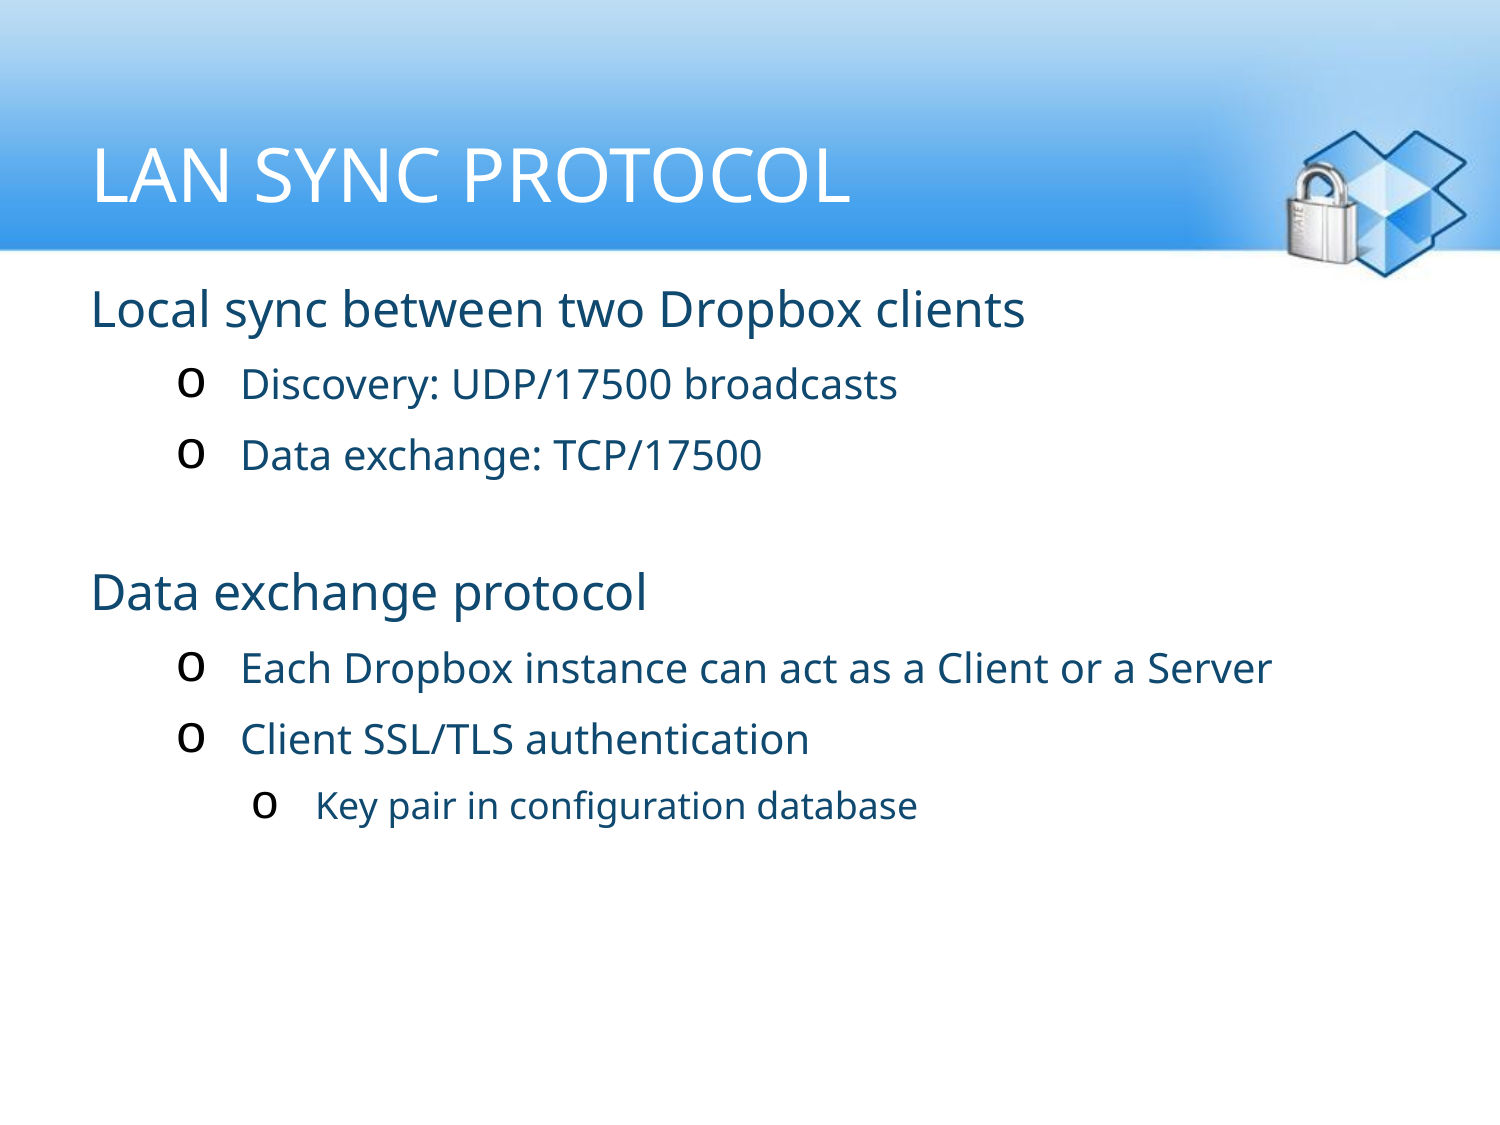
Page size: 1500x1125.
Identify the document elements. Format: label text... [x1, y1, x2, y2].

picture [0, 0, 1500, 1125]
list Local sync between two Dropbox clients Discovery: UDP/17500 broadcasts Data exchange: TCP/17500 Data exchange protocol Each Dropbox instance can act as a Client or a Server Client SSL/TLS authentication Key pair in configuration database [75, 262, 1425, 1078]
title LAN Sync protOcol [75, 45, 1425, 233]
